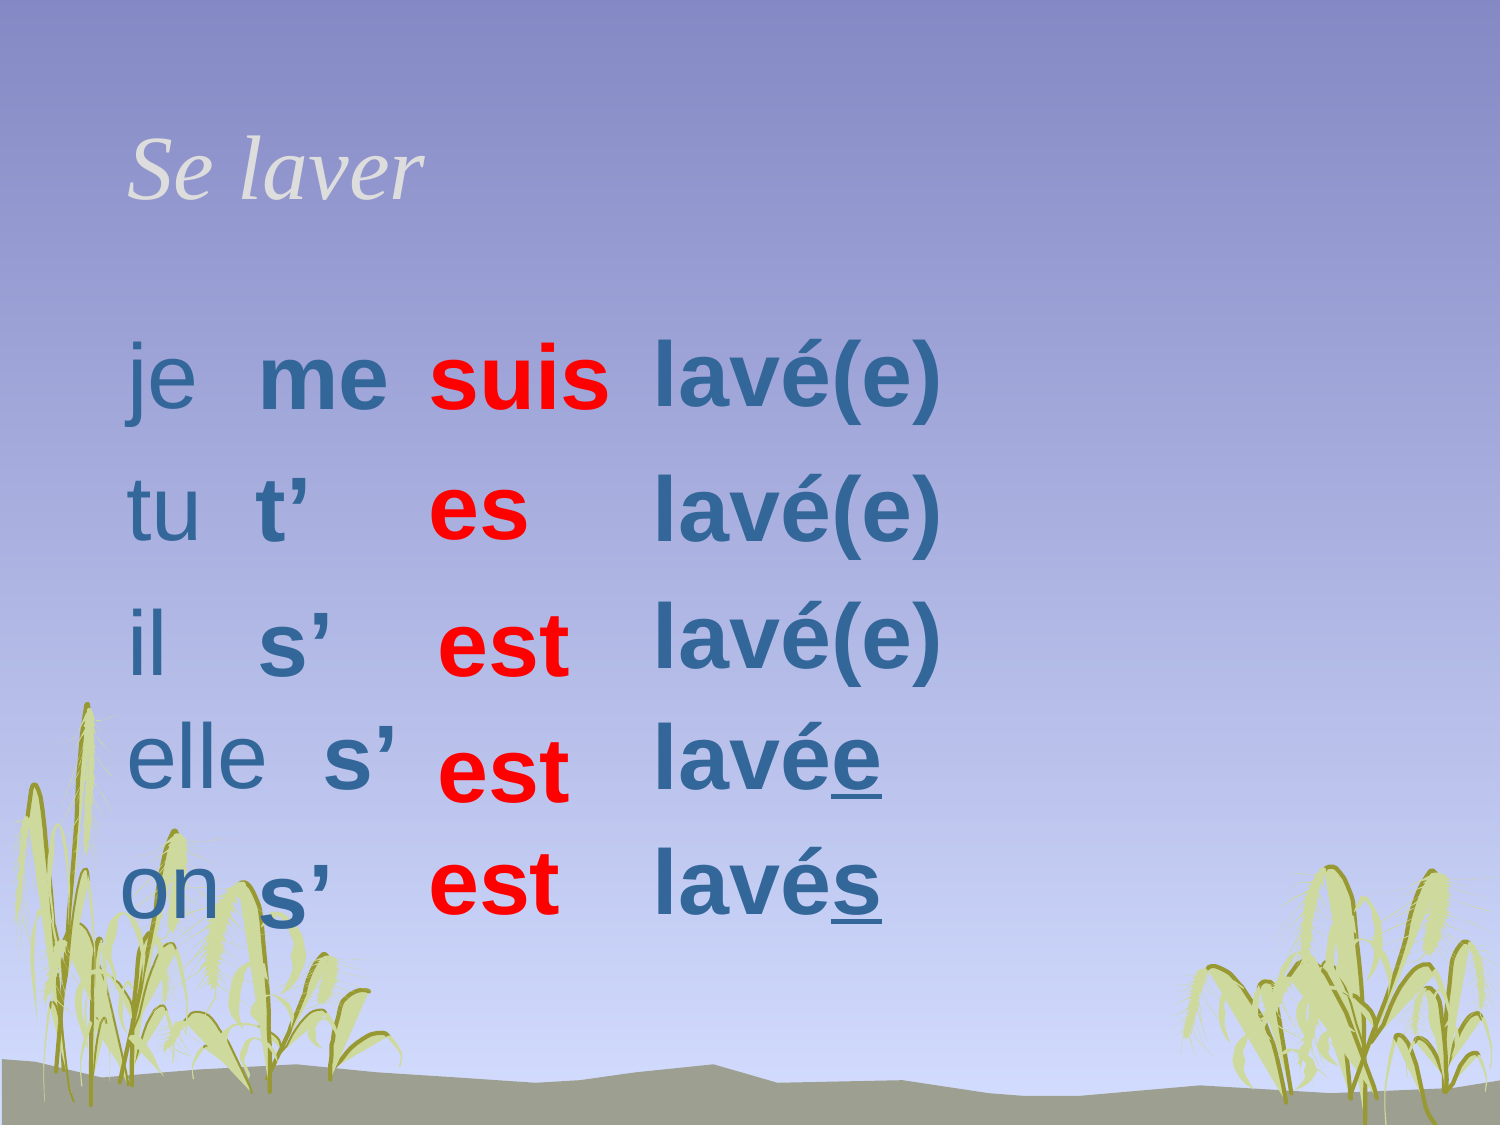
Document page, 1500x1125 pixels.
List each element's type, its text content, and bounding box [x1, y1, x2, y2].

text_box es [413, 440, 675, 566]
text_box me [242, 310, 413, 436]
title Se laver [112, 68, 1388, 257]
text_box elle [111, 689, 423, 814]
text_box s’ [307, 690, 531, 816]
text_box il [112, 576, 582, 689]
text_box est [423, 703, 638, 815]
text_box lavé(e) [638, 307, 1171, 432]
text_box tu [111, 441, 413, 567]
text_box lavé(e) [638, 442, 1171, 568]
text_box est [413, 815, 638, 941]
text_box lavés [638, 815, 1171, 941]
text_box t’ [241, 442, 414, 568]
text_box est [423, 577, 685, 702]
text_box s’ [243, 829, 713, 955]
text_box lavé(e) [638, 568, 1171, 690]
text_box on [105, 819, 413, 945]
text_box suis [413, 310, 676, 436]
text_box je [112, 309, 414, 435]
text_box lavée [638, 690, 1171, 815]
text_box s’ [242, 577, 423, 689]
